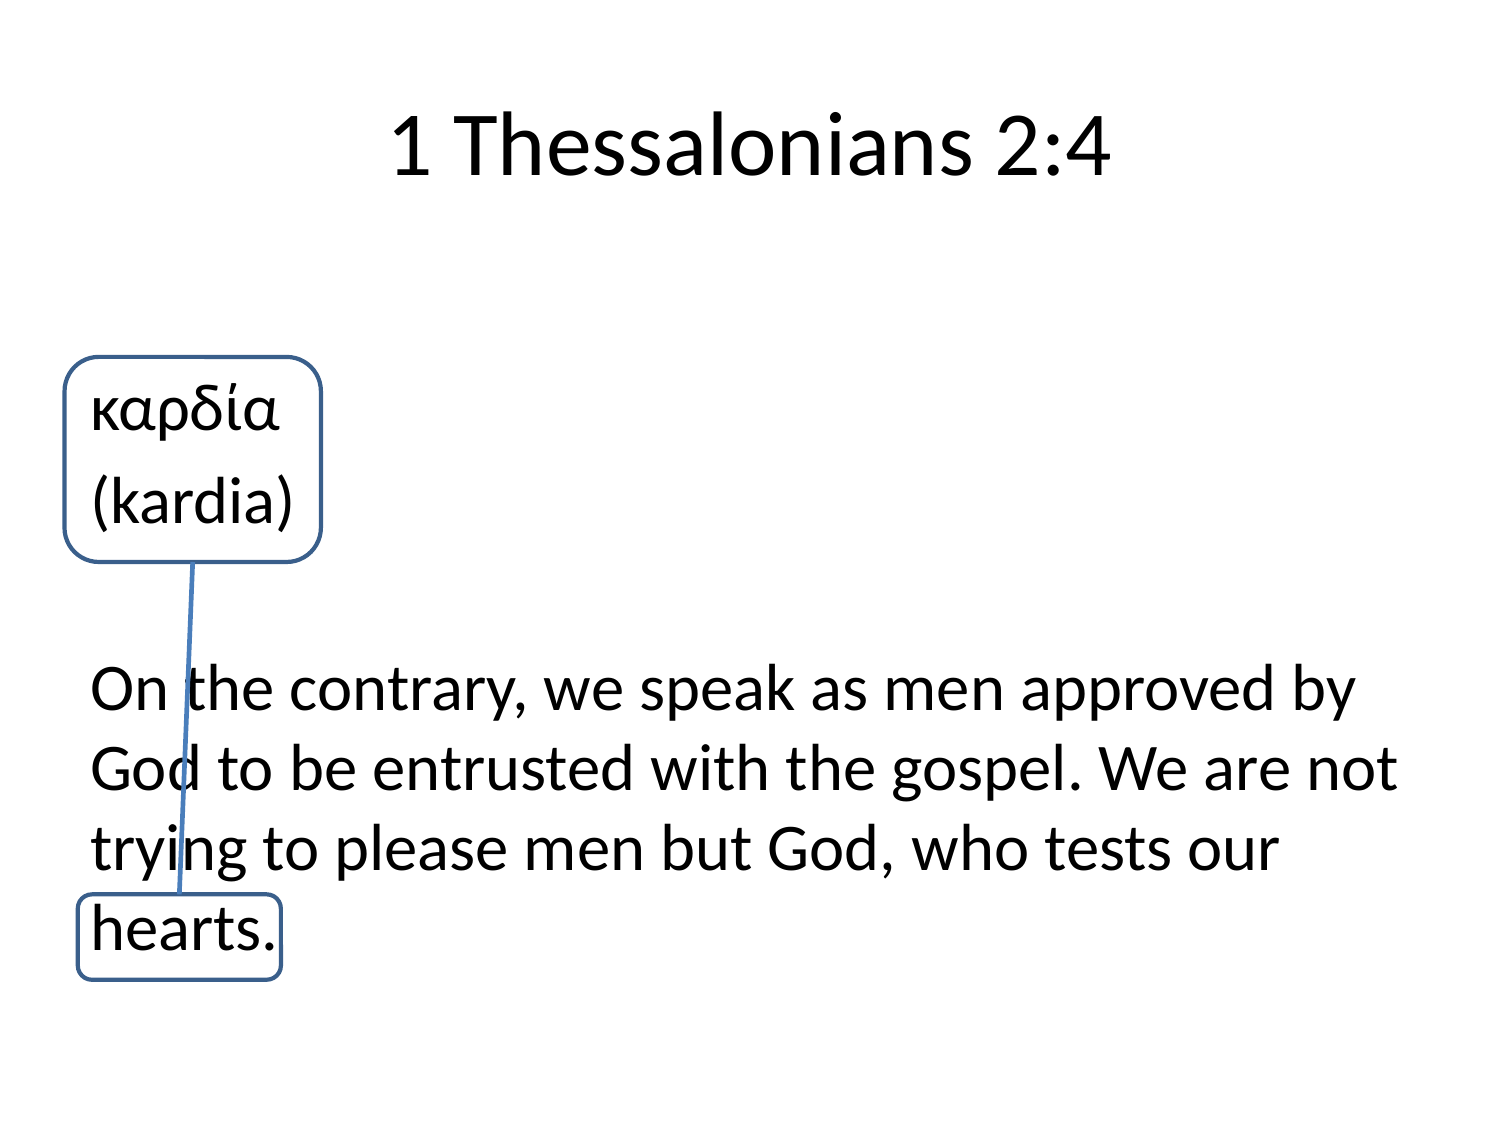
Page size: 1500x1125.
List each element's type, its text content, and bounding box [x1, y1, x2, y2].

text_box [179, 561, 193, 895]
list καρδία (kardia) On the contrary, we speak as men approved by God to be entrusted with the gospel. We are not trying to please men but God, who tests our hearts. [75, 262, 1425, 1005]
text_box [75, 892, 284, 982]
text_box [62, 354, 324, 565]
title 1 Thessalonians 2:4 [75, 45, 1425, 233]
